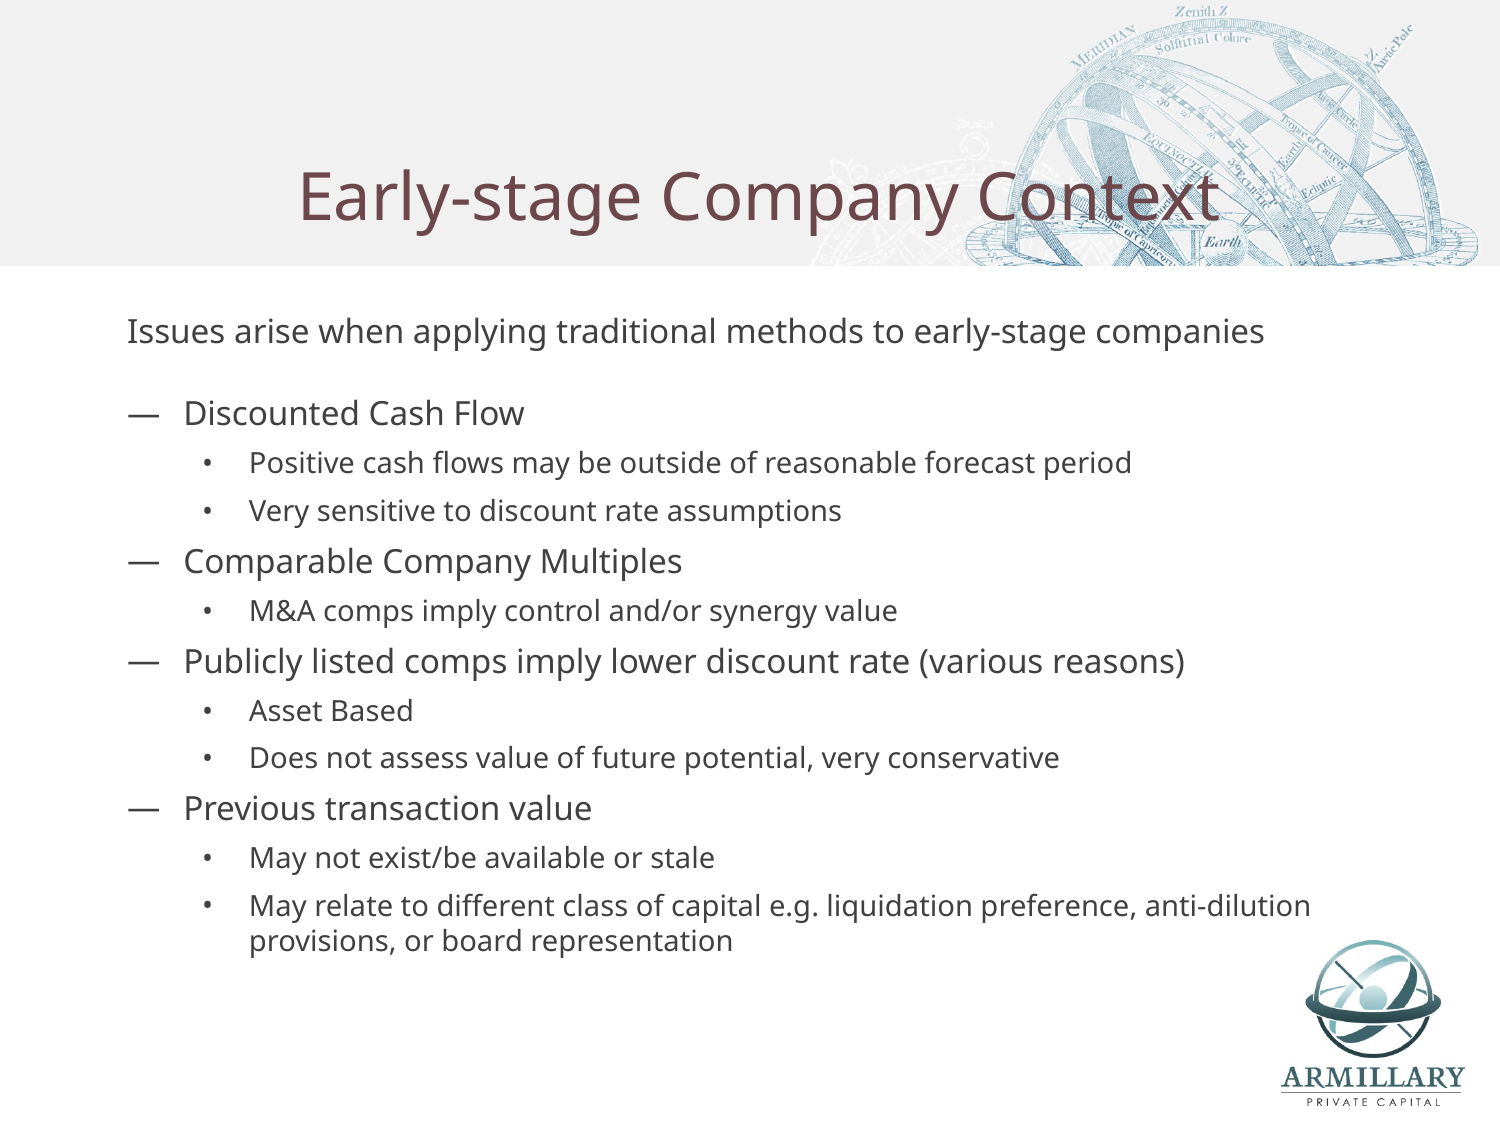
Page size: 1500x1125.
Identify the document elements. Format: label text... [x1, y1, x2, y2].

title Early-stage Company Context [112, 24, 1406, 242]
picture [0, 0, 1500, 266]
picture [1281, 940, 1465, 1106]
list Issues arise when applying traditional methods to early-stage companies Discounted Cash Flow Positive cash flows may be outside of reasonable forecast period Very sensitive to discount rate assumptions Comparable Company Multiples M&A comps imply control and/or synergy value Publicly listed comps imply lower discount rate (various reasons) Asset Based Does not assess value of future potential, very conservative Previous transaction value May not exist/be available or stale May relate to different class of capital e.g. liquidation preference, anti-dilution provisions, or board representation [112, 302, 1388, 929]
